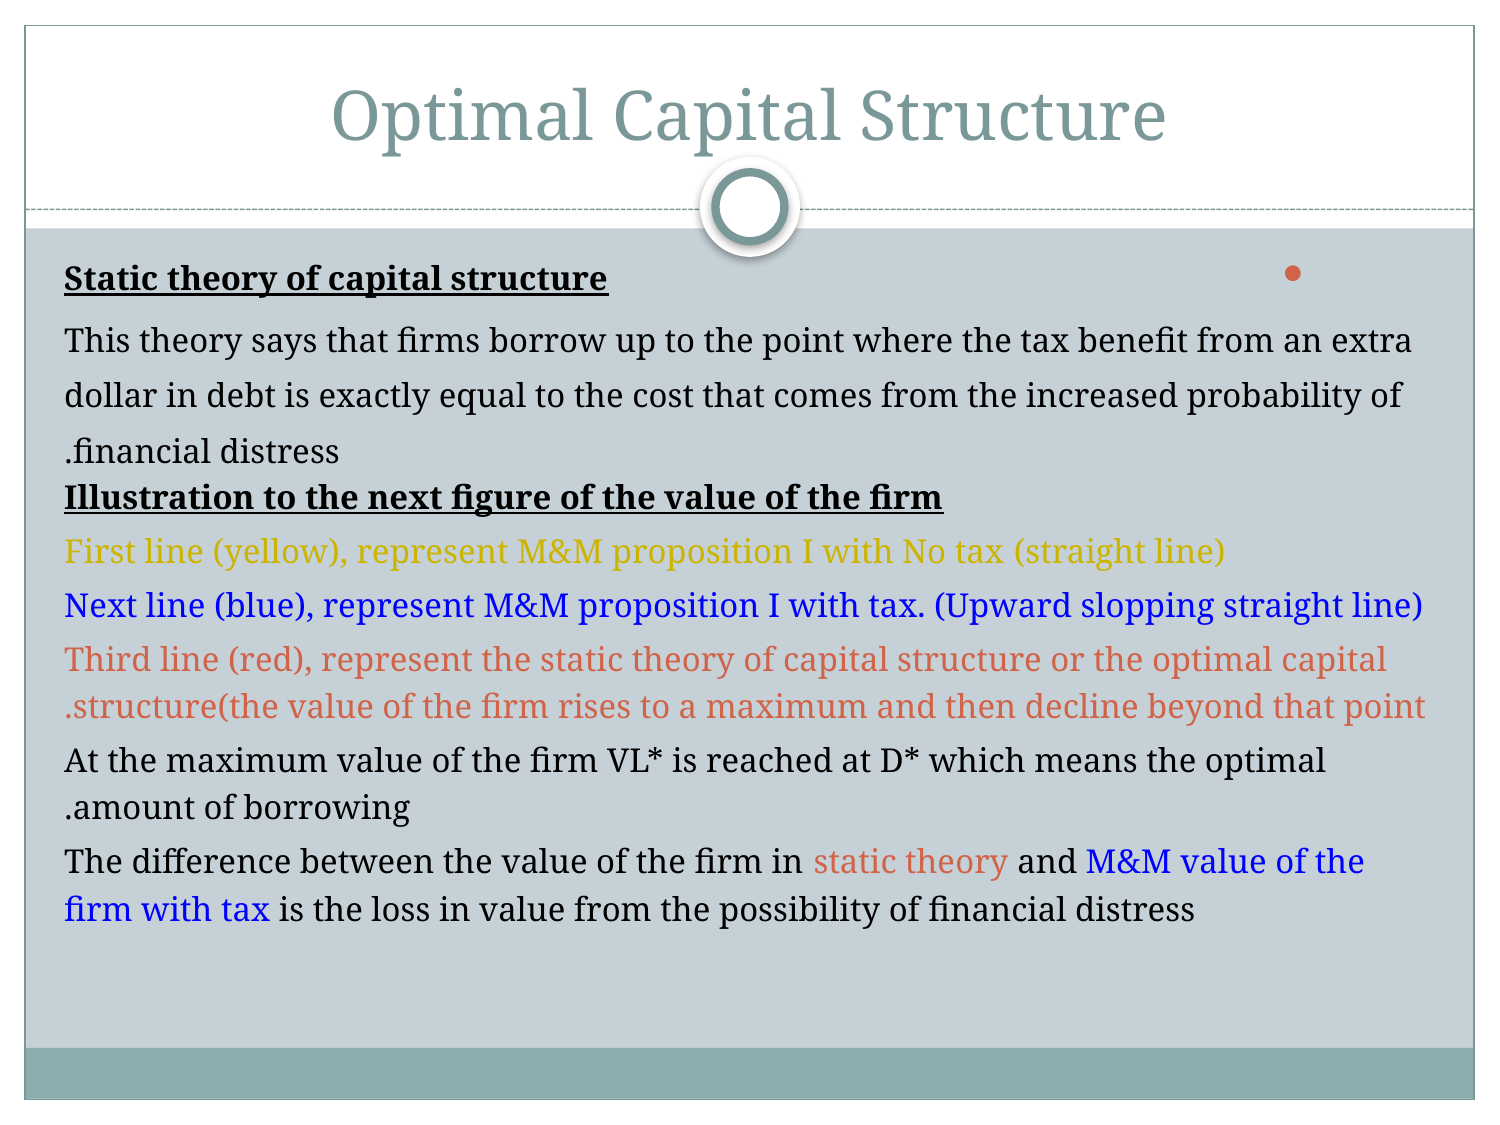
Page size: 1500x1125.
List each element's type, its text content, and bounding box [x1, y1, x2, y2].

list Static theory of capital structure This theory says that firms borrow up to the point where the tax benefit from an extra dollar in debt is exactly equal to the cost that comes from the increased probability of financial distress. Illustration to the next figure of the value of the firm First line (yellow), represent M&M proposition I with No tax (straight line) Next line (blue), represent M&M proposition I with tax. (Upward slopping straight line) Third line (red), represent the static theory of capital structure or the optimal capital structure(the value of the firm rises to a maximum and then decline beyond that point. At the maximum value of the firm VL* is reached at D* which means the optimal amount of borrowing. The difference between the value of the firm in static theory and M&M value of the firm with tax is the loss in value from the possibility of financial distress [49, 250, 1445, 1001]
title Optimal Capital Structure [49, 37, 1450, 162]
